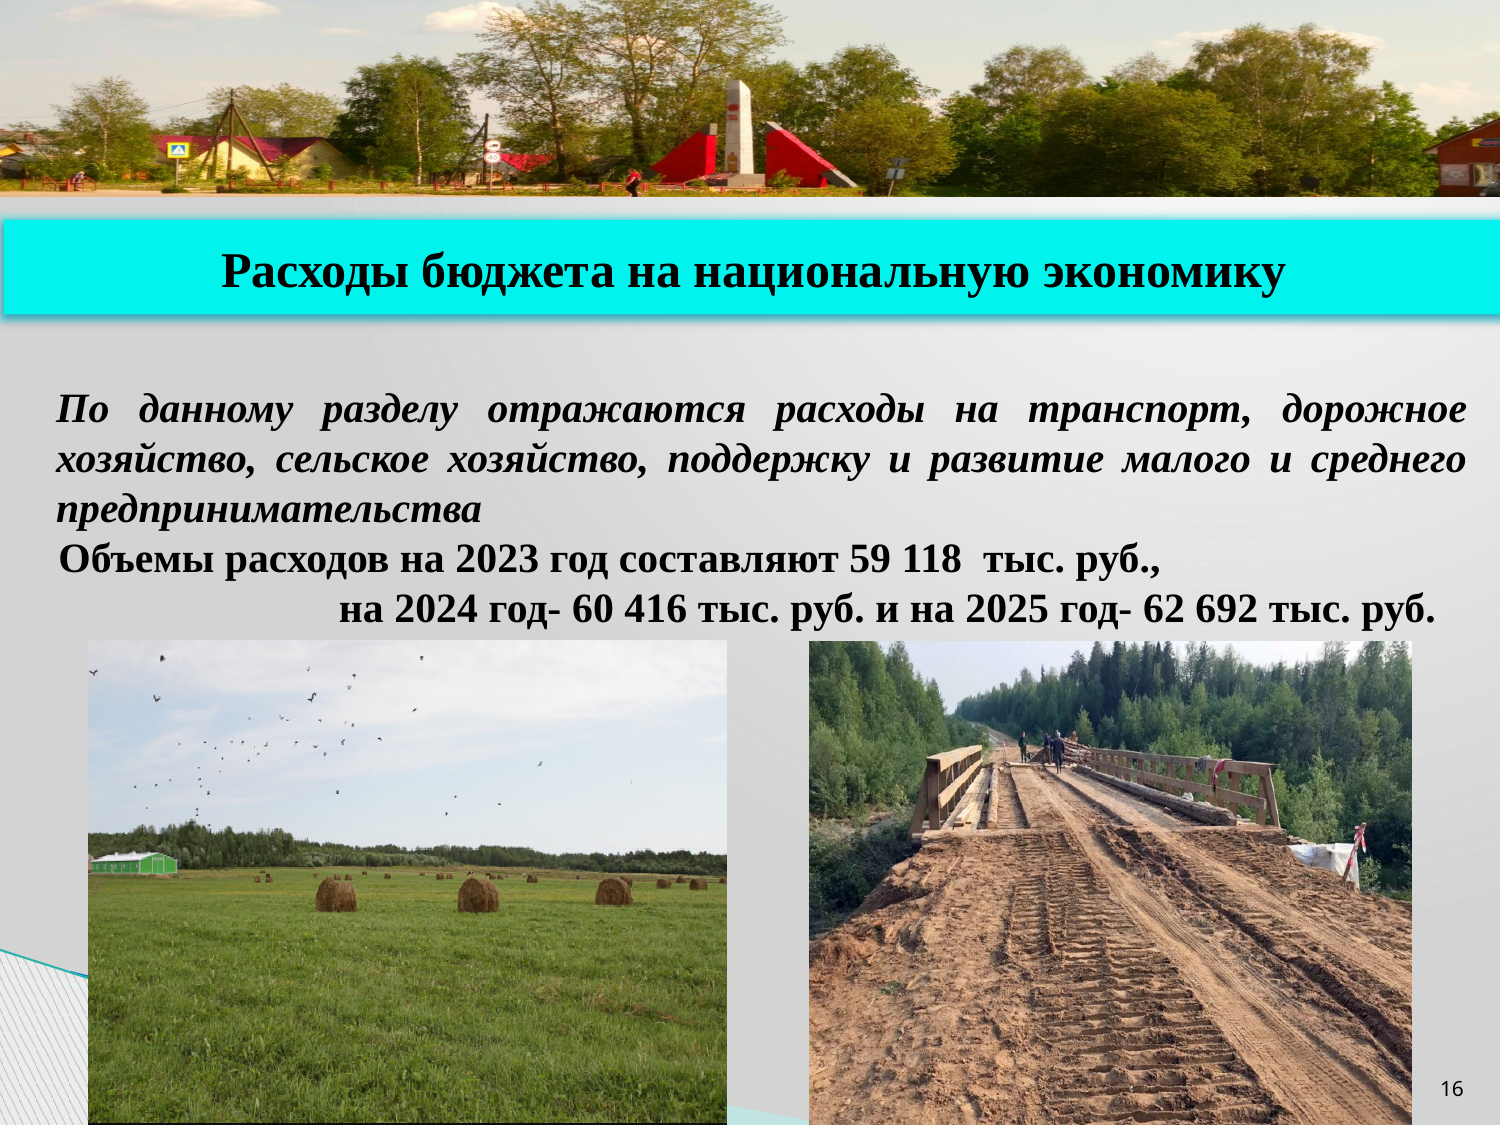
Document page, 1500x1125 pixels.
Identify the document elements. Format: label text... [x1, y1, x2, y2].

text_box По данному разделу отражаются расходы на транспорт, дорожное хозяйство, сельское хозяйство, поддержку и развитие малого и среднего предпринимательства Объемы расходов на 2023 год составляют 59 118 тыс. руб., на 2024 год- 60 416 тыс. руб. и на 2025 год- 62 692 тыс. руб. [41, 338, 1483, 638]
picture [808, 640, 1412, 1125]
slide_number 16 [1418, 1051, 1479, 1112]
picture [0, 0, 1500, 197]
text_box Расходы бюджета на национальную экономику [4, 219, 1500, 315]
picture [88, 640, 727, 1125]
